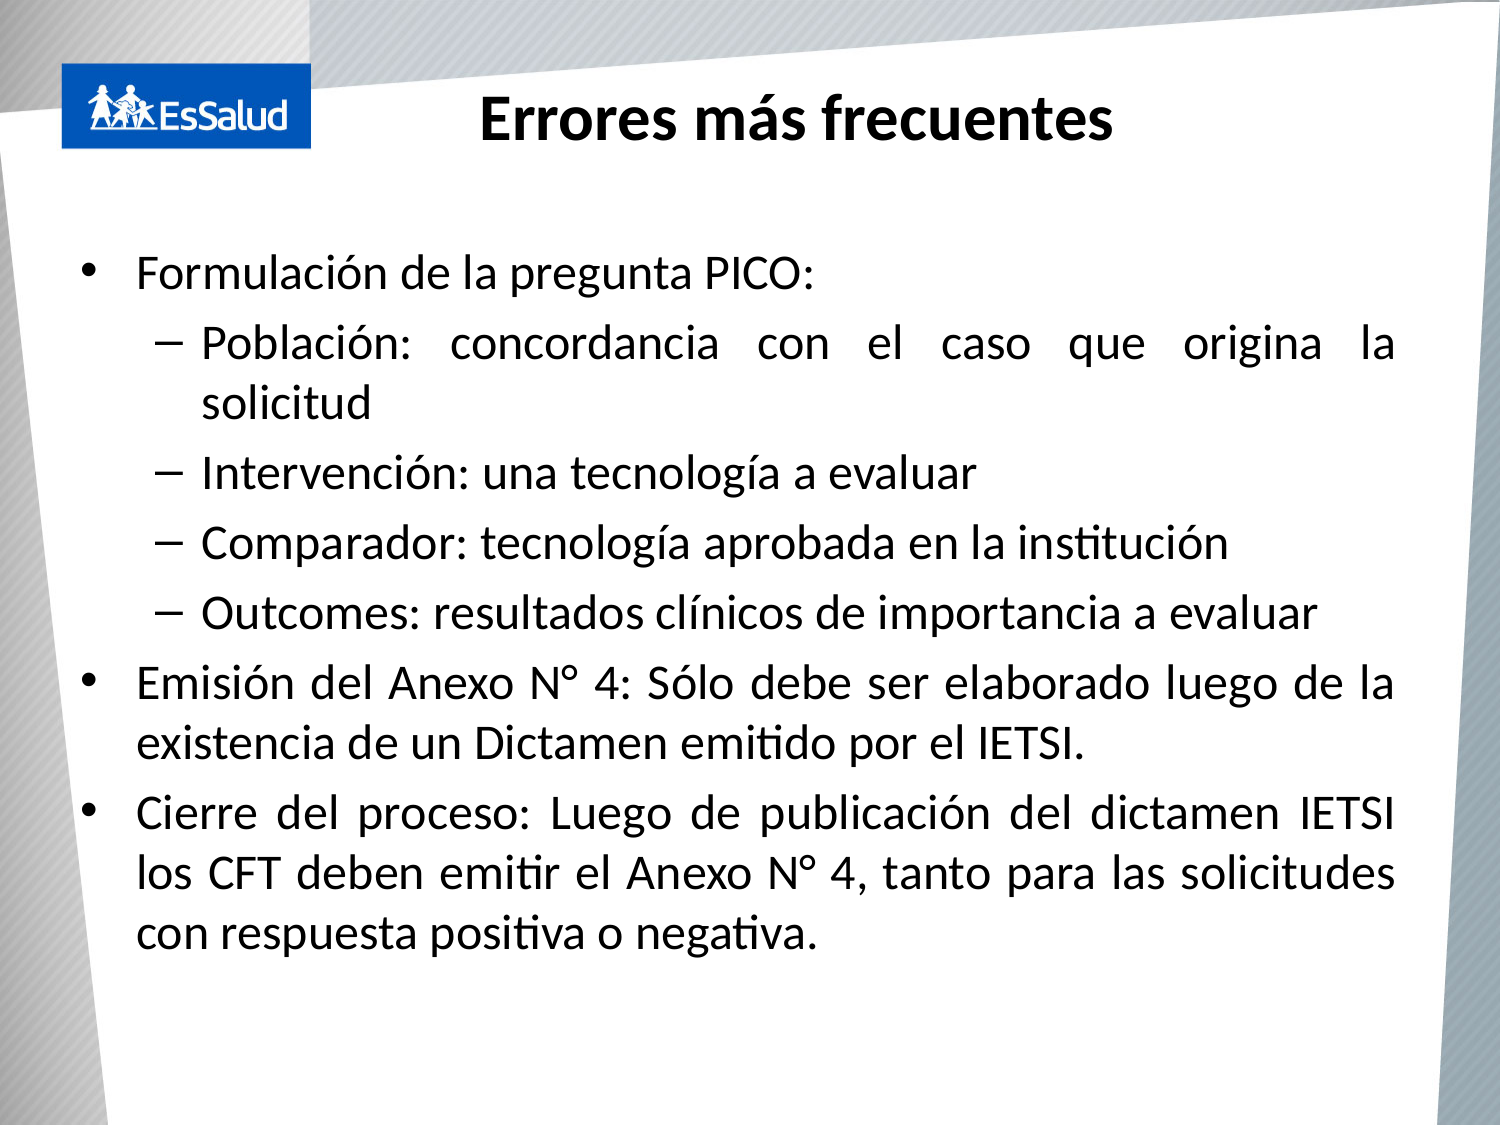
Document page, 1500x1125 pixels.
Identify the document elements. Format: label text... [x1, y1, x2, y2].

picture [0, 0, 1500, 1125]
list Formulación de la pregunta PICO: Población: concordancia con el caso que origina la solicitud Intervención: una tecnología a evaluar Comparador: tecnología aprobada en la institución Outcomes: resultados clínicos de importancia a evaluar Emisión del Anexo N° 4: Sólo debe ser elaborado luego de la existencia de un Dictamen emitido por el IETSI. Cierre del proceso: Luego de publicación del dictamen IETSI los CFT deben emitir el Anexo N° 4, tanto para las solicitudes con respuesta positiva o negativa. [64, 231, 1412, 539]
title Errores más frecuentes [301, 66, 1294, 161]
